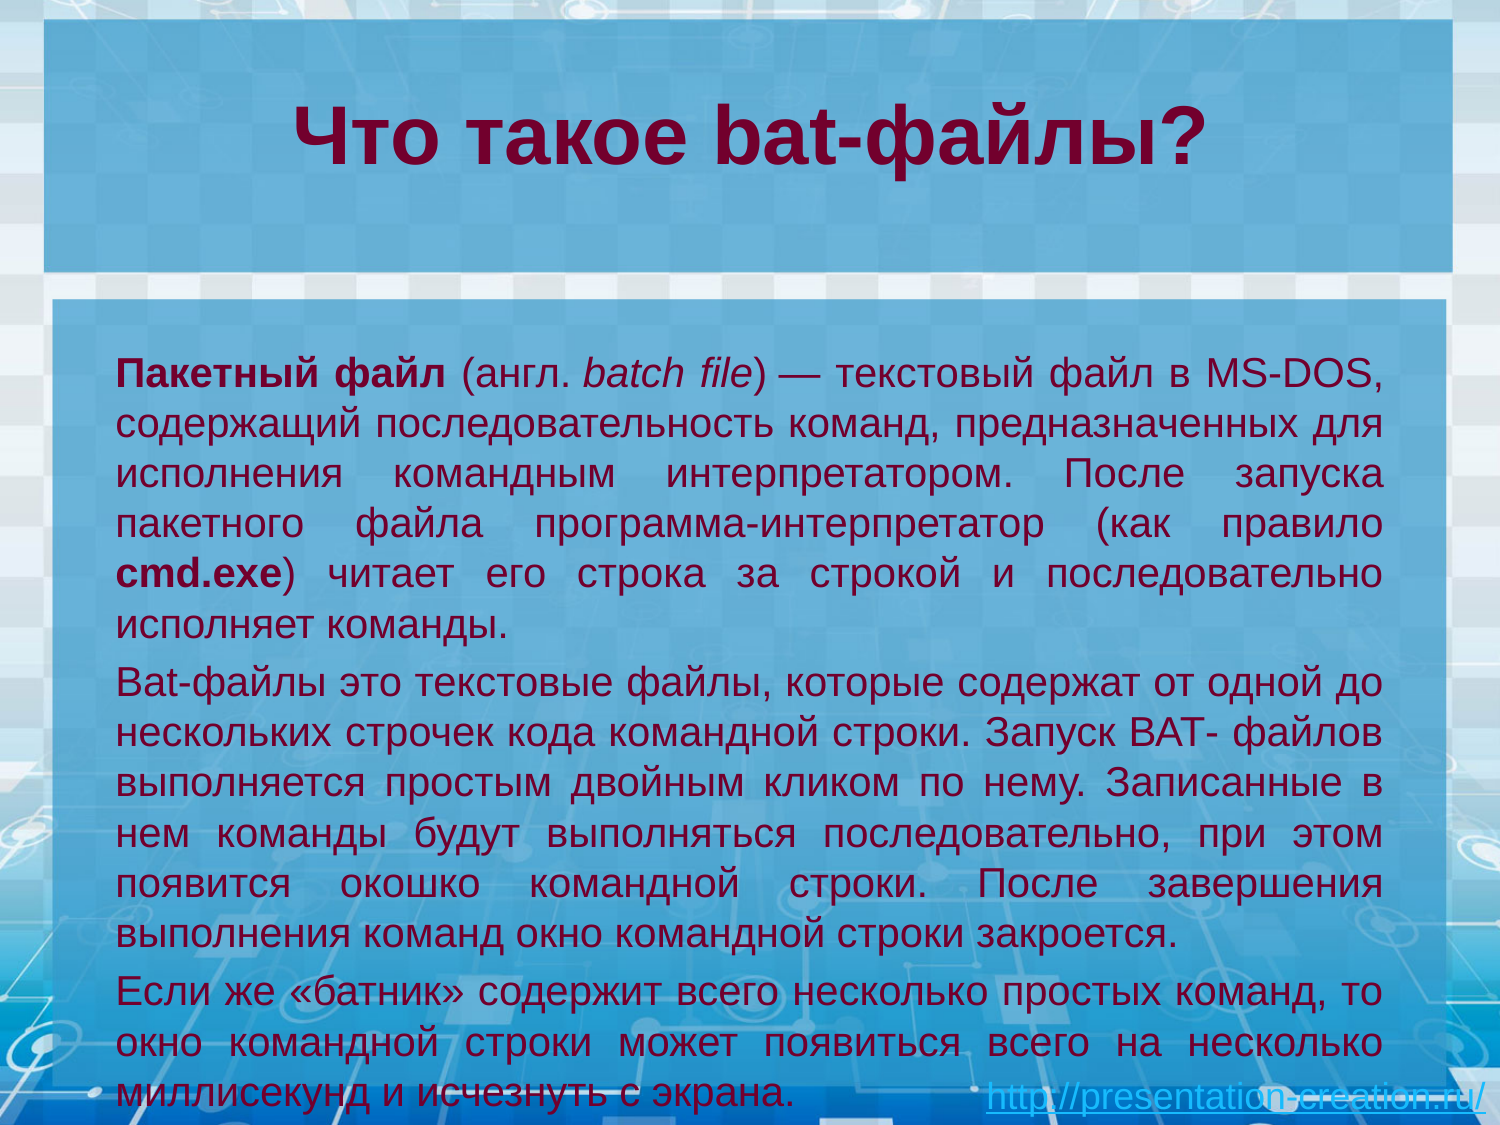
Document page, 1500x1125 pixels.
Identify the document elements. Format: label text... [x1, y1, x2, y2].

list Пакетный файл (англ. batch file) — текстовый файл в MS-DOS, содержащий последовательность команд, предназначенных для исполнения командным интерпретатором. После запуска пакетного файла программа-интерпретатор (как правило cmd.exe) читает его строка за строкой и последовательно исполняет команды. Bat-файлы это текстовые файлы, которые содержат от одной до нескольких строчек кода командной строки. Запуск ВАТ- файлов выполняется простым двойным кликом по нему. Записанные в нем команды будут выполняться последовательно, при этом появится окошко командной строки. После завершения выполнения команд окно командной строки закроется. Если же «батник» содержит всего несколько простых команд, то окно командной строки может появиться всего на несколько миллисекунд и исчезнуть с экрана. [100, 338, 1400, 1125]
title Что такое bat-файлы? [108, 42, 1395, 220]
picture [1400, 1091, 1405, 1107]
picture [0, 0, 1500, 1125]
